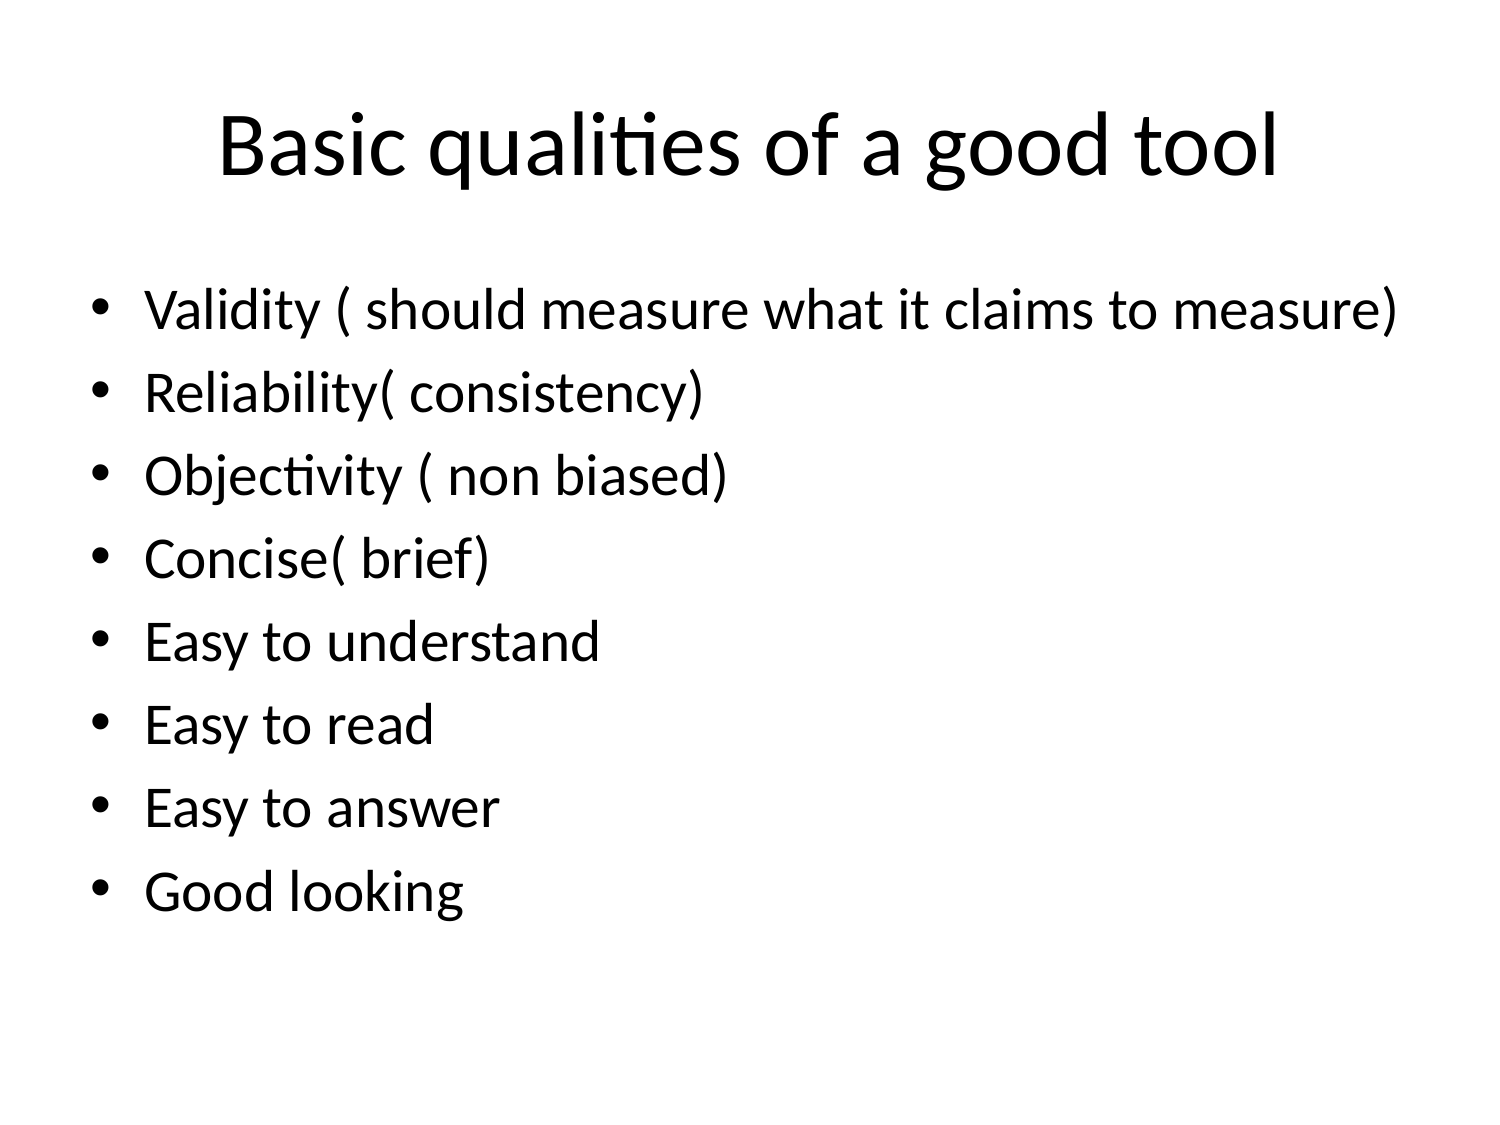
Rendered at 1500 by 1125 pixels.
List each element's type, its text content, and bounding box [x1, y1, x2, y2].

title Basic qualities of a good tool [75, 45, 1425, 233]
list Validity ( should measure what it claims to measure) Reliability( consistency) Objectivity ( non biased) Concise( brief) Easy to understand Easy to read Easy to answer Good looking [75, 262, 1425, 1005]
